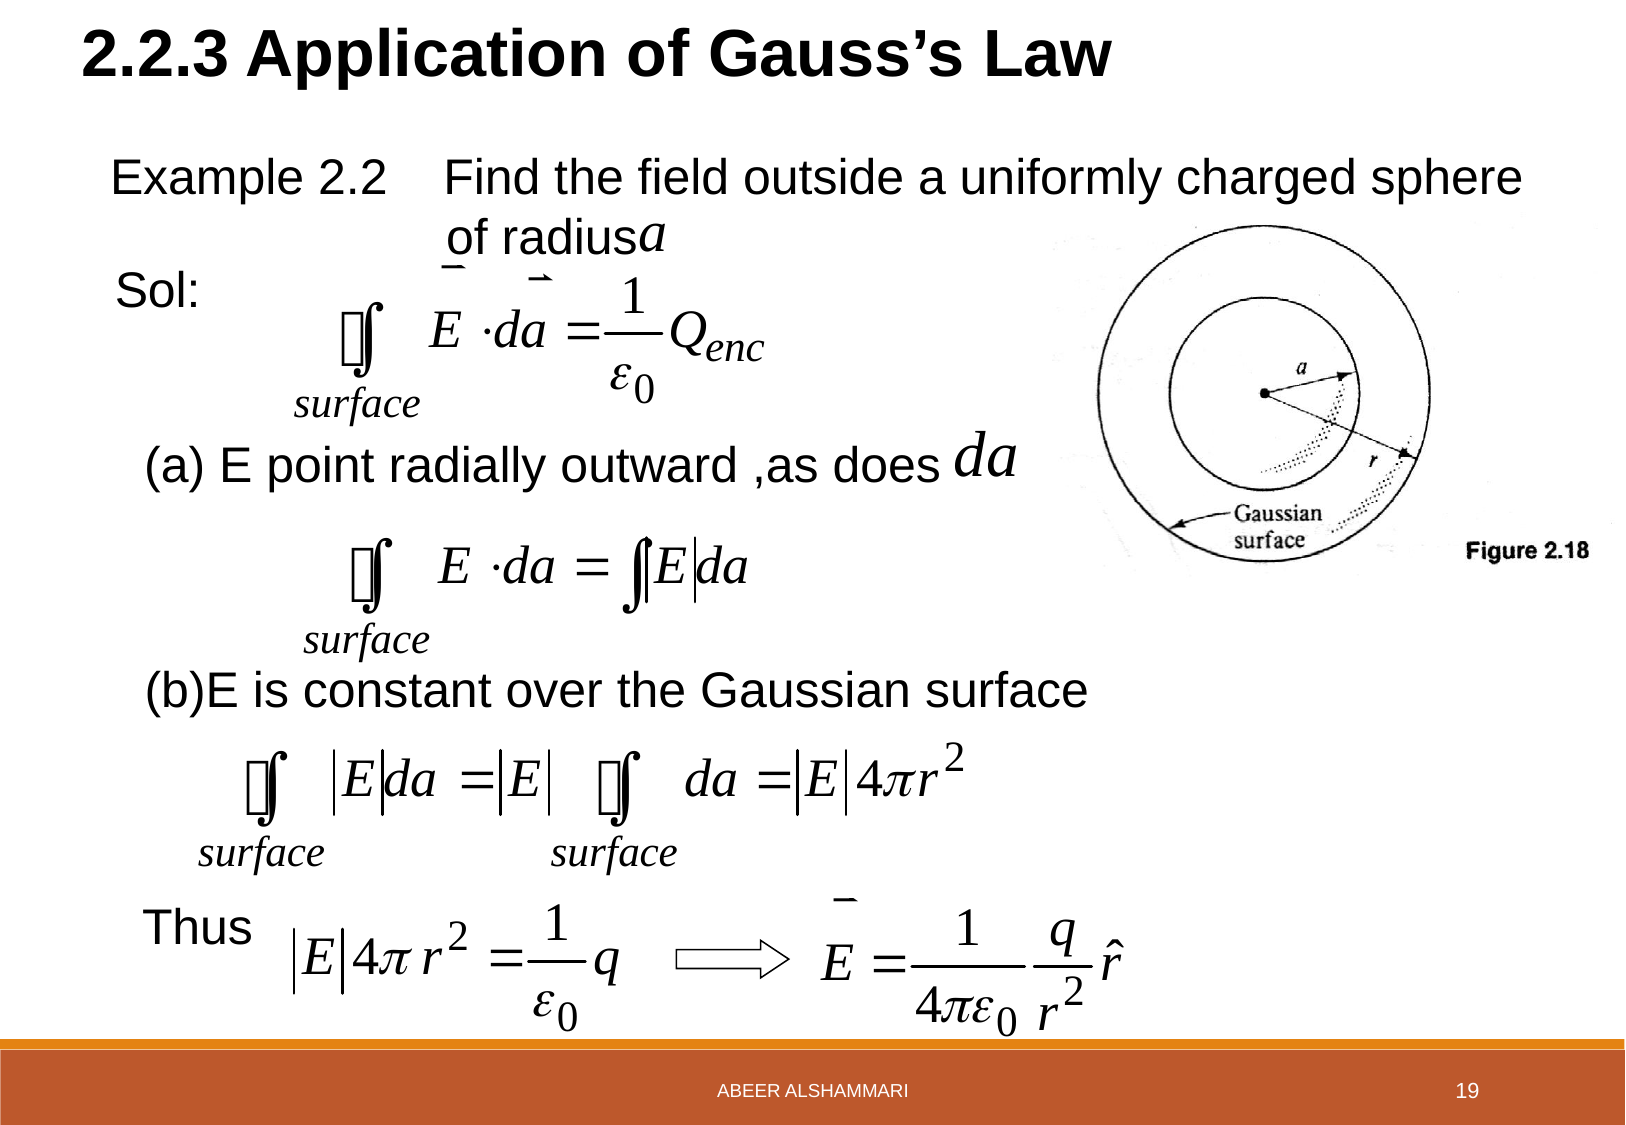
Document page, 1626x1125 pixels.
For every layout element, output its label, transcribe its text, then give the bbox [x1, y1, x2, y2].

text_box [298, 524, 766, 670]
text_box (a) E point radially outward ,as does [129, 424, 965, 500]
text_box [289, 265, 770, 433]
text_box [948, 424, 1026, 486]
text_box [634, 219, 674, 259]
text_box (b)E is constant over the Gaussian surface [129, 649, 1105, 725]
footer Abeer Alshammari [491, 1059, 1135, 1120]
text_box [288, 892, 627, 1038]
text_box Example 2.2 Find the field outside a uniformly charged sphere of radius [95, 137, 1554, 273]
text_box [815, 898, 1127, 1043]
text_box [676, 940, 789, 978]
text_box Thus [127, 887, 269, 963]
text_box Sol: [99, 273, 225, 325]
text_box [193, 733, 969, 882]
picture [1052, 211, 1617, 579]
text_box 2.2.3 Application of Gauss’s Law [66, 2, 1129, 97]
slide_number 19 [1319, 1059, 1495, 1120]
